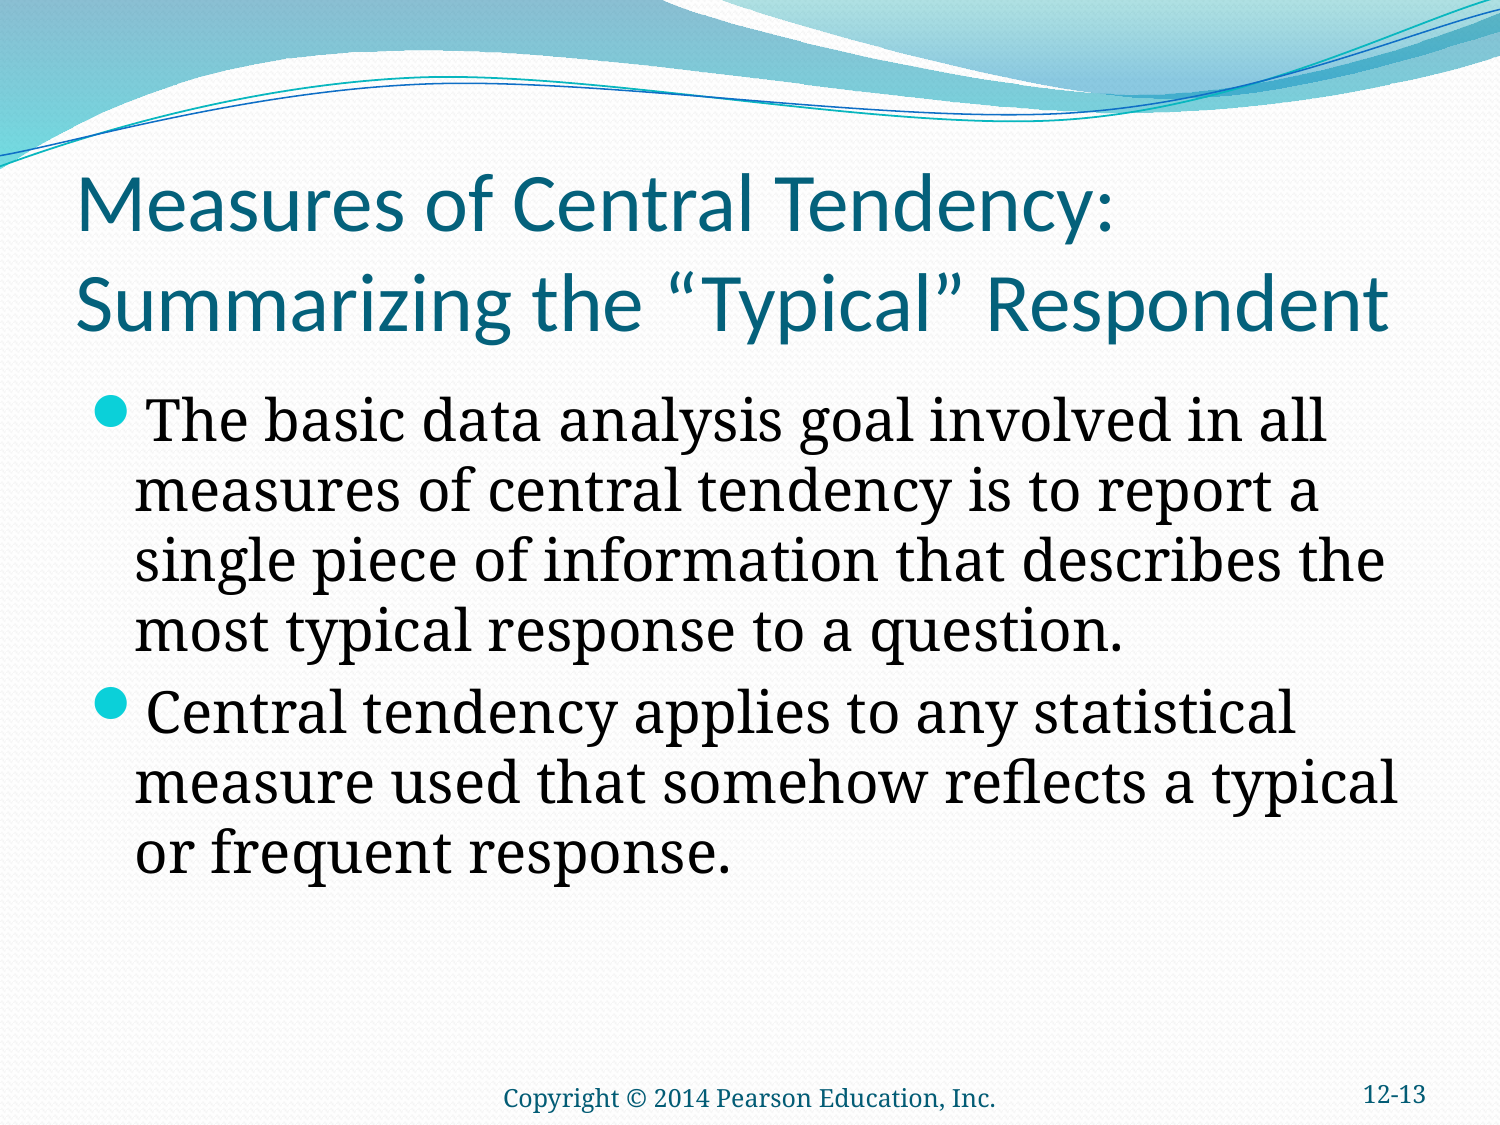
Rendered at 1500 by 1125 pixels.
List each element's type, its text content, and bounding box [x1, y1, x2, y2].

list The basic data analysis goal involved in all measures of central tendency is to report a single piece of information that describes the most typical response to a question. Central tendency applies to any statistical measure used that somehow reflects a typical or frequent response. [74, 375, 1426, 1097]
title Measures of Central Tendency: Summarizing the “Typical” Respondent [74, 160, 1426, 349]
